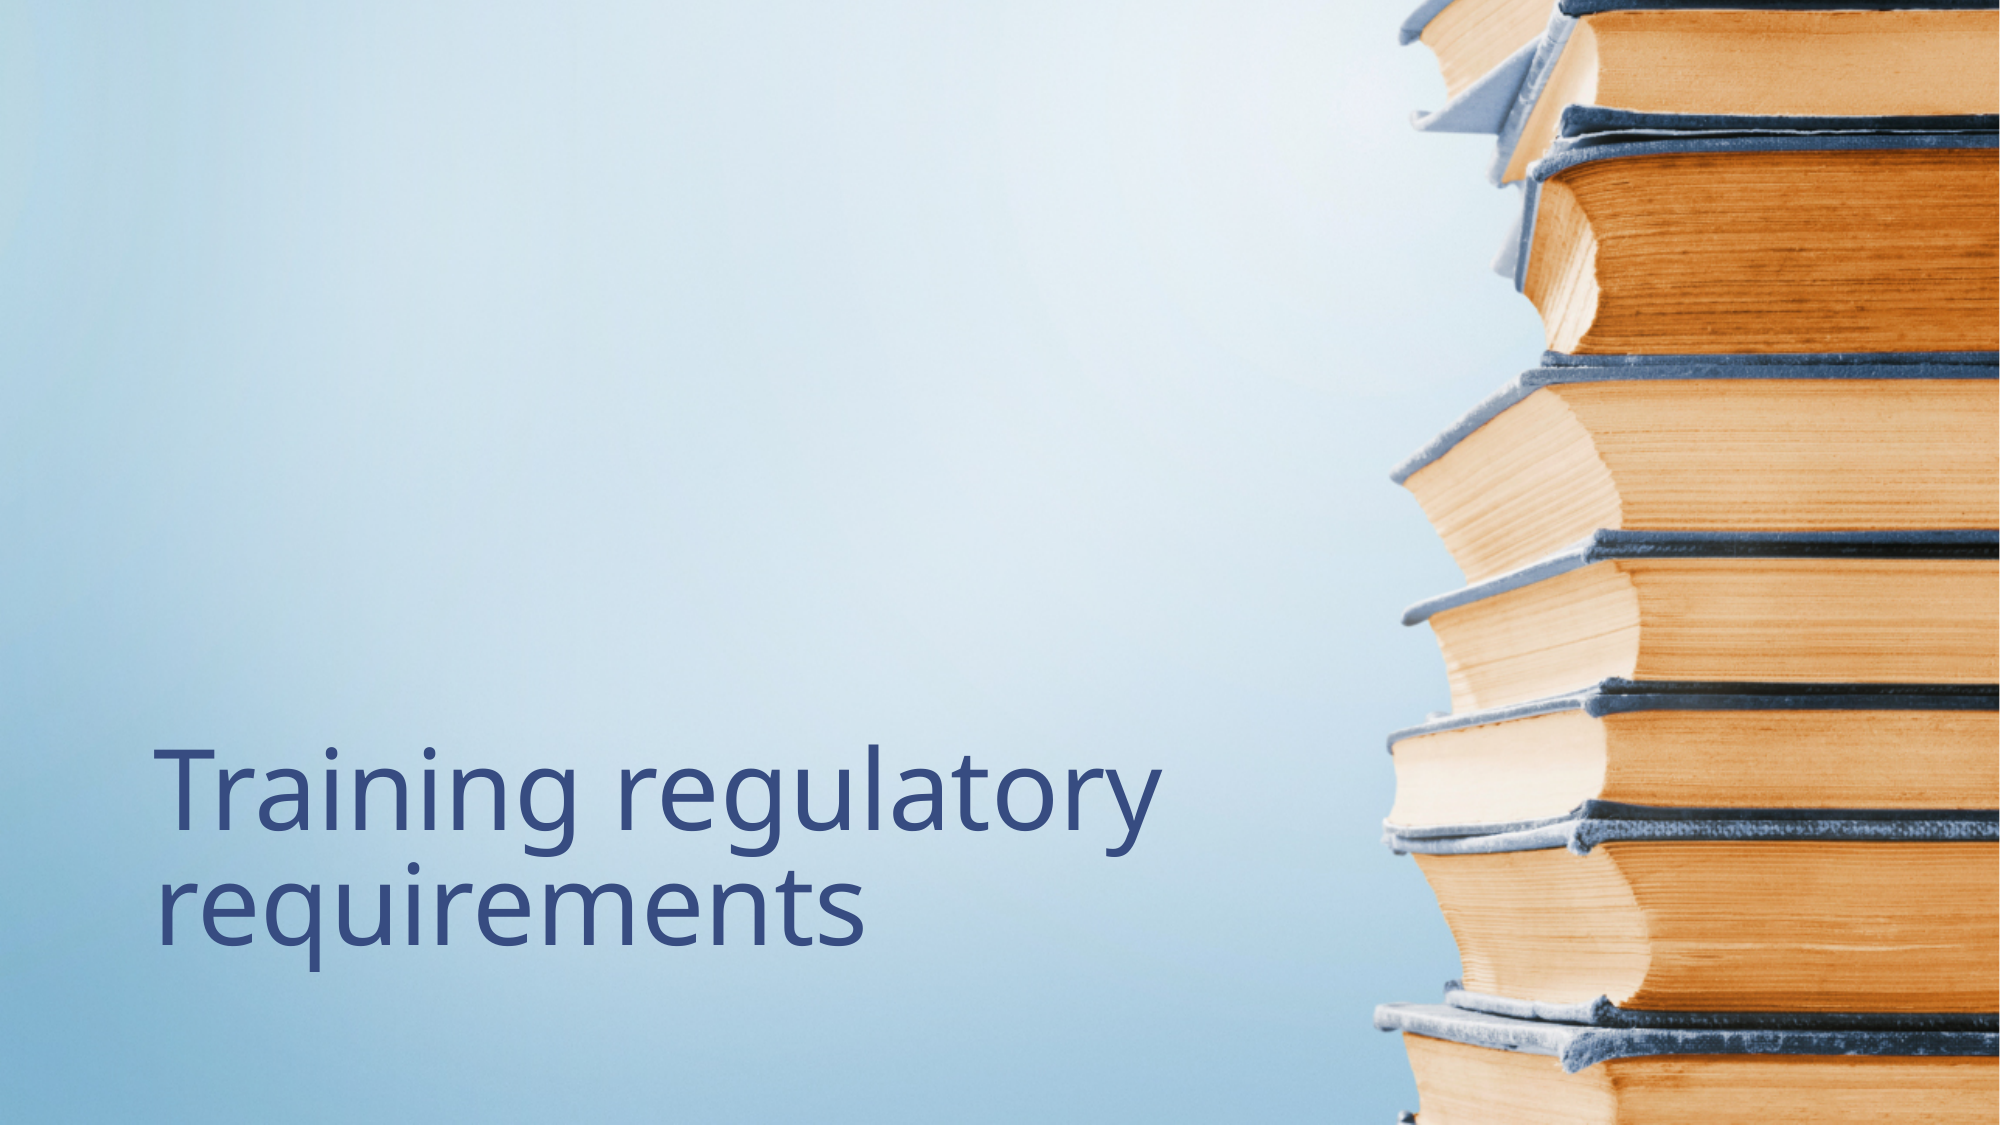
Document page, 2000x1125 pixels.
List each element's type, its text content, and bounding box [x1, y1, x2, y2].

picture [0, 0, 2000, 1125]
title Training regulatory requirements [133, 729, 1283, 1046]
